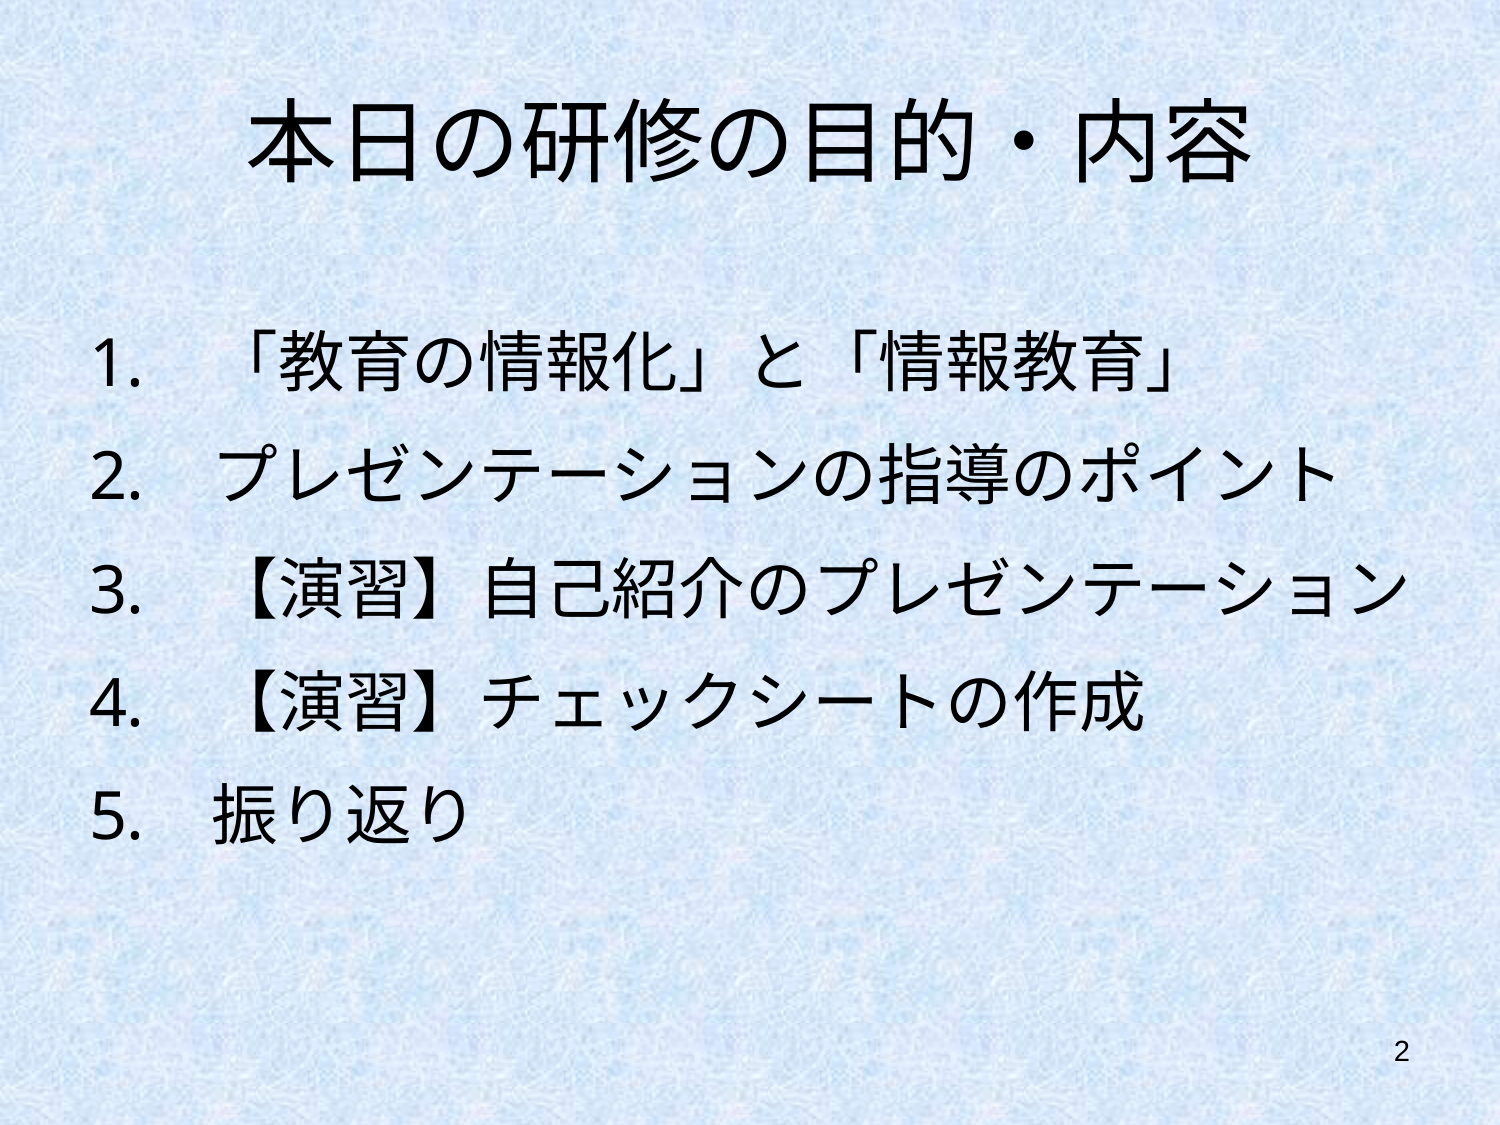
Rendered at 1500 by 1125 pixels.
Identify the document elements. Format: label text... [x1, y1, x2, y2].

text_box 「教育の情報化」と「情報教育」 プレゼンテーションの指導のポイント 【演習】自己紹介のプレゼンテーション 【演習】チェックシートの作成 振り返り [75, 312, 1475, 974]
picture [0, 0, 1500, 1125]
slide_number 2 [1074, 1024, 1426, 1103]
title 本日の研修の目的・内容 [75, 45, 1425, 233]
